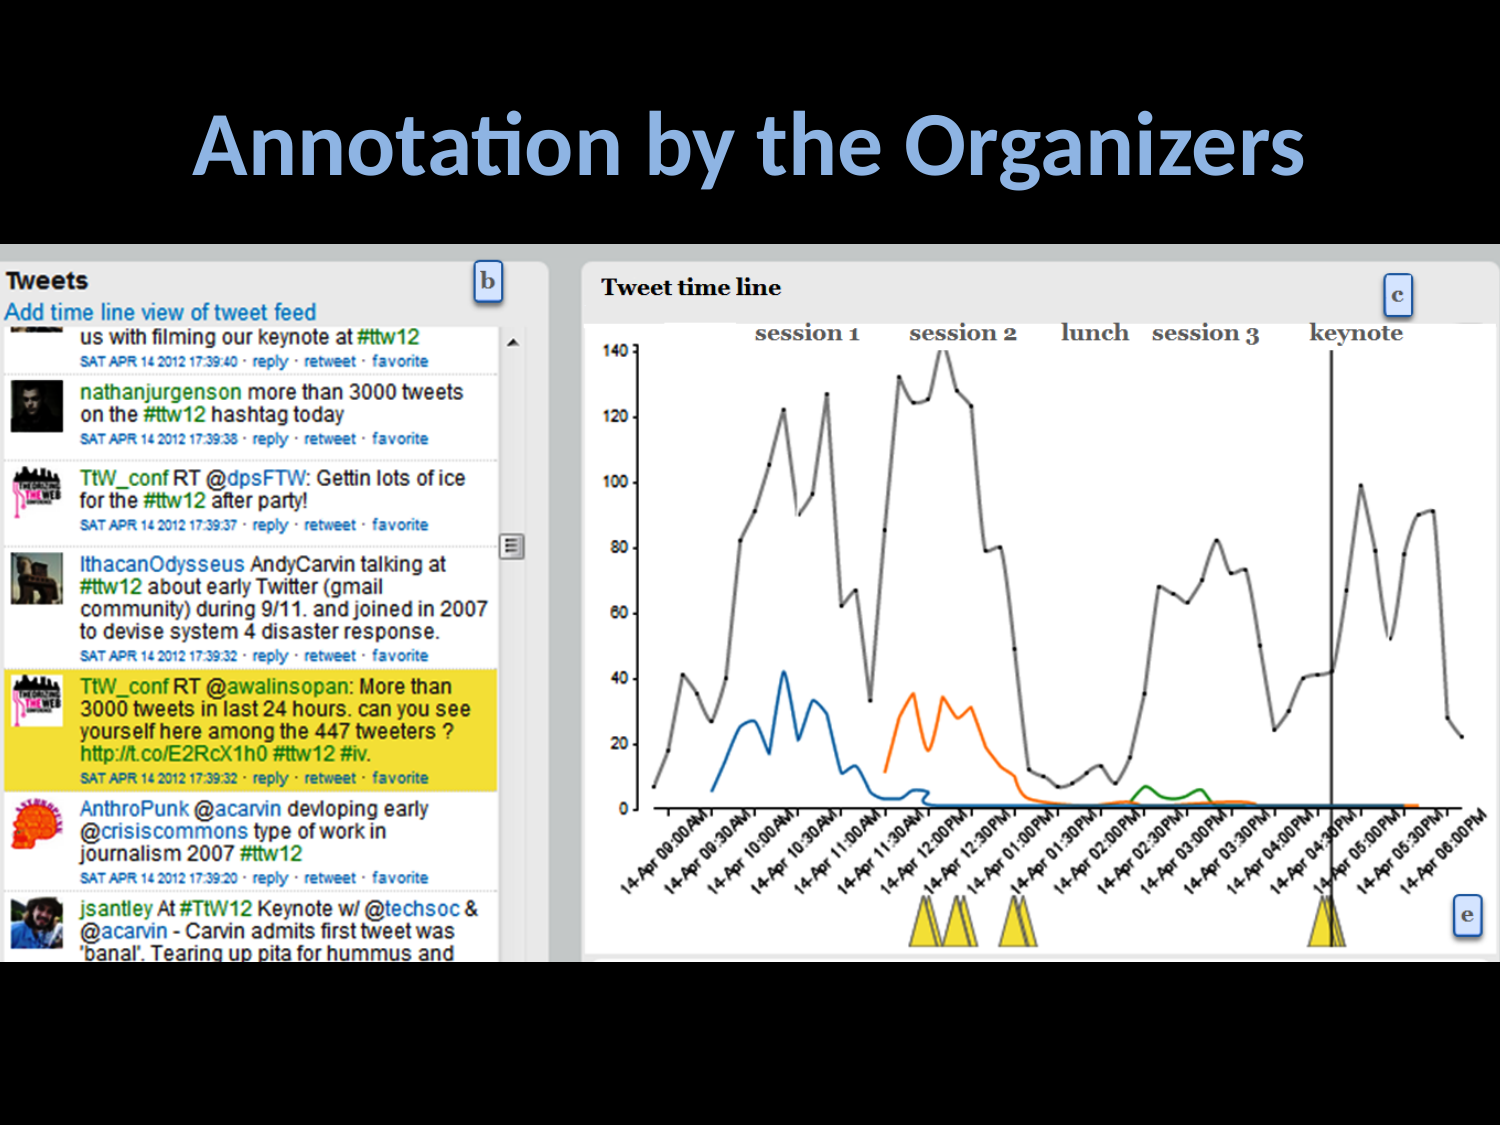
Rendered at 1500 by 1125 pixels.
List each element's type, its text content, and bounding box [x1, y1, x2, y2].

picture [0, 243, 1500, 963]
title Annotation by the Organizers [75, 45, 1425, 233]
